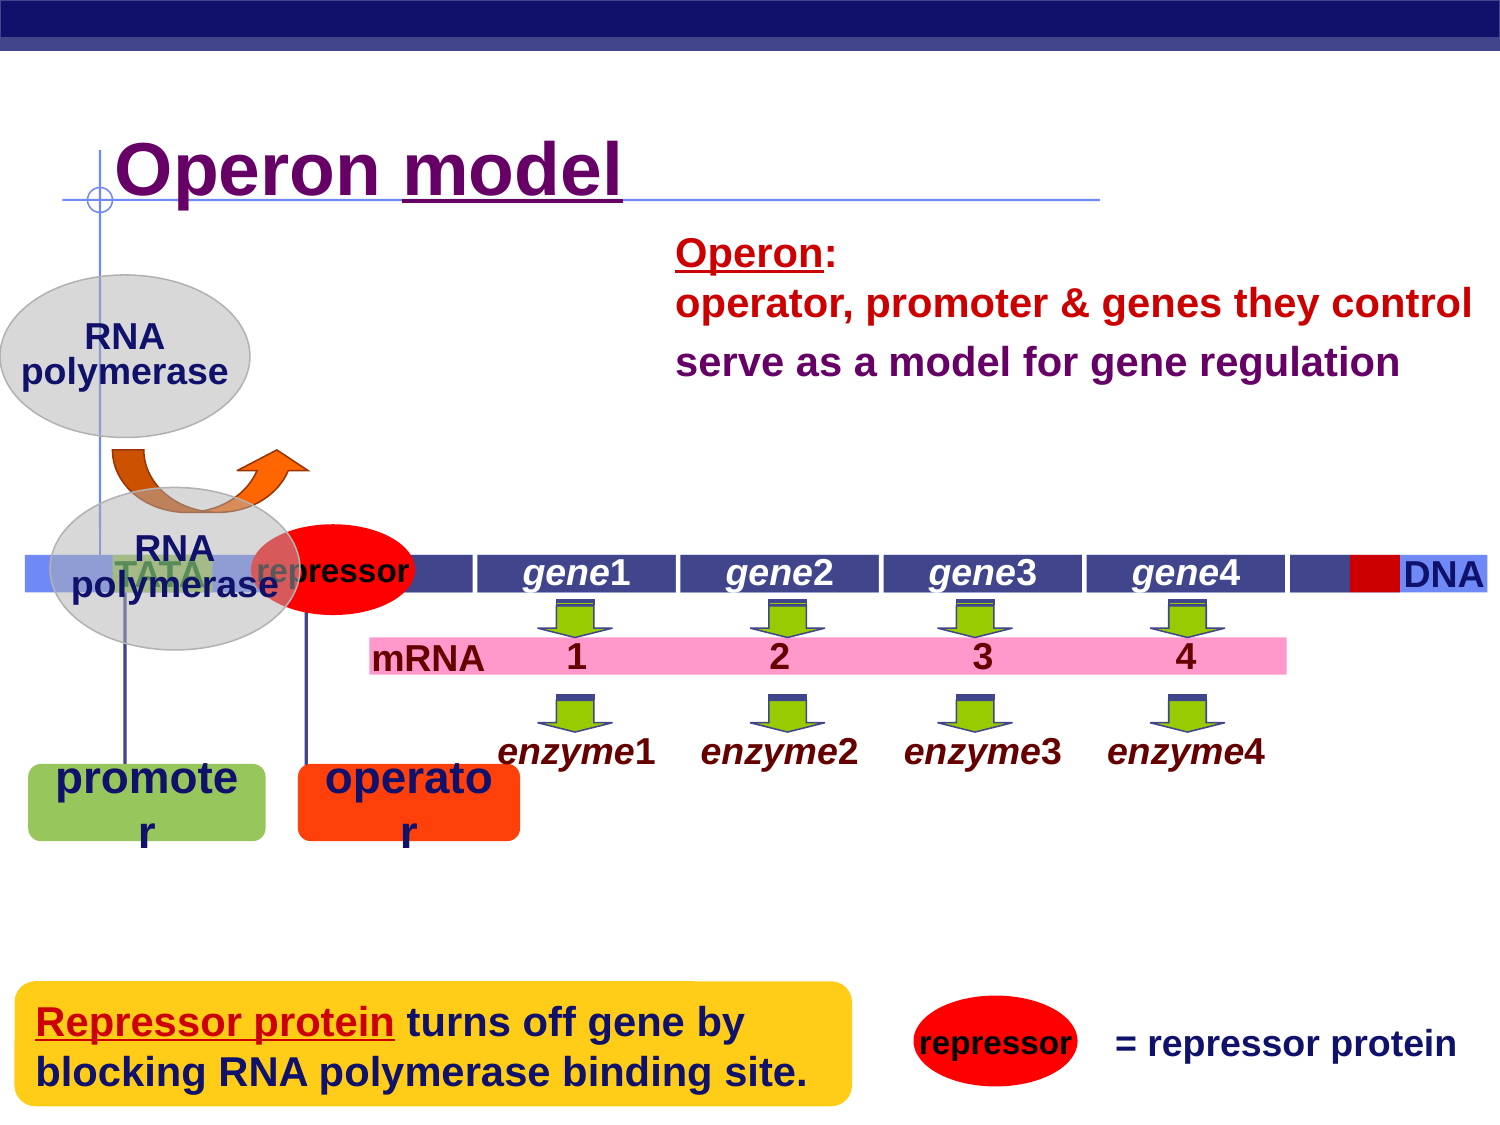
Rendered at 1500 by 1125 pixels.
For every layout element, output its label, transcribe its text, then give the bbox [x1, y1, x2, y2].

list Operon: operator, promoter & genes they control serve as a model for gene regulation [660, 218, 1500, 444]
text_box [537, 599, 1226, 686]
text_box gene1 [507, 540, 646, 600]
text_box gene2 [710, 540, 849, 598]
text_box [49, 487, 301, 651]
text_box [903, 996, 1474, 1086]
text_box [430, 554, 507, 590]
text_box [1288, 554, 1350, 593]
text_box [27, 592, 267, 841]
text_box [1052, 554, 1084, 593]
text_box [849, 554, 881, 593]
text_box [24, 554, 44, 593]
text_box [679, 554, 710, 593]
text_box [882, 554, 913, 593]
text_box DNA [1388, 542, 1500, 603]
text_box [1350, 554, 1388, 593]
text_box [525, 637, 532, 675]
text_box gene4 [1116, 540, 1255, 600]
text_box [236, 449, 309, 485]
text_box [1255, 554, 1287, 593]
text_box gene3 [913, 540, 1052, 598]
text_box [646, 554, 678, 593]
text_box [482, 694, 1281, 780]
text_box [304, 524, 426, 615]
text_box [0, 274, 251, 438]
text_box Repressor protein turns off gene by blocking RNA polymerase binding site. [14, 981, 853, 1107]
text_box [297, 592, 521, 841]
title Operon model [99, 112, 1375, 238]
text_box [1229, 637, 1287, 675]
text_box [1085, 554, 1116, 593]
